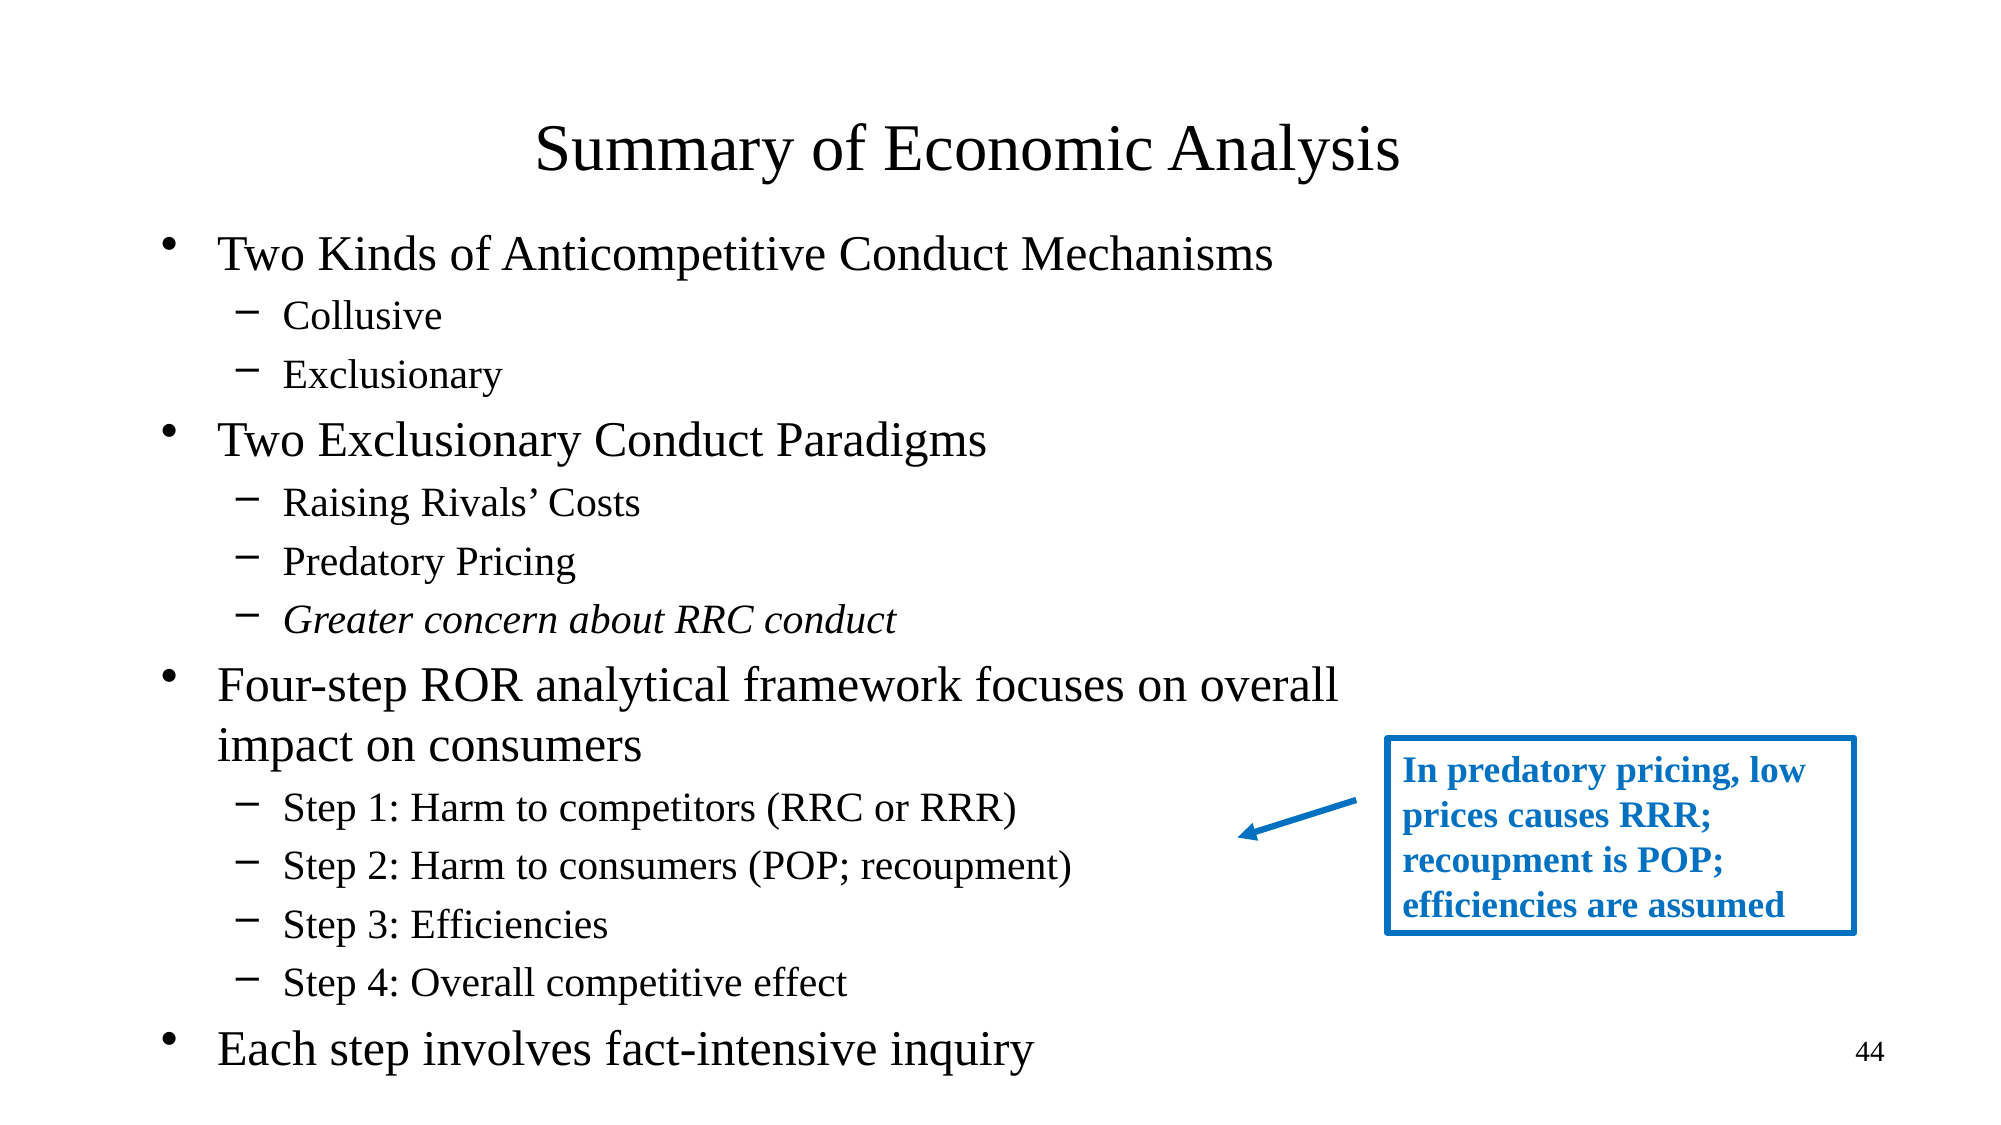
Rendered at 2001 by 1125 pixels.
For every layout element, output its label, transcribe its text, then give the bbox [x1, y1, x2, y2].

slide_number 44 [1433, 1024, 1901, 1103]
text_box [1237, 799, 1357, 838]
title Summary of Economic Analysis [262, 50, 1675, 238]
text_box In predatory pricing, low prices causes RRR; recoupment is POP; efficiencies are assumed [1387, 738, 1855, 933]
list Two Kinds of Anticompetitive Conduct Mechanisms Collusive Exclusionary Two Exclusionary Conduct Paradigms Raising Rivals’ Costs Predatory Pricing Greater concern about RRC conduct Four-step ROR analytical framework focuses on overall impact on consumers Step 1: Harm to competitors (RRC or RRR) Step 2: Harm to consumers (POP; recoupment) Step 3: Efficiencies Step 4: Overall competitive effect Each step involves fact-intensive inquiry [145, 212, 1500, 1005]
